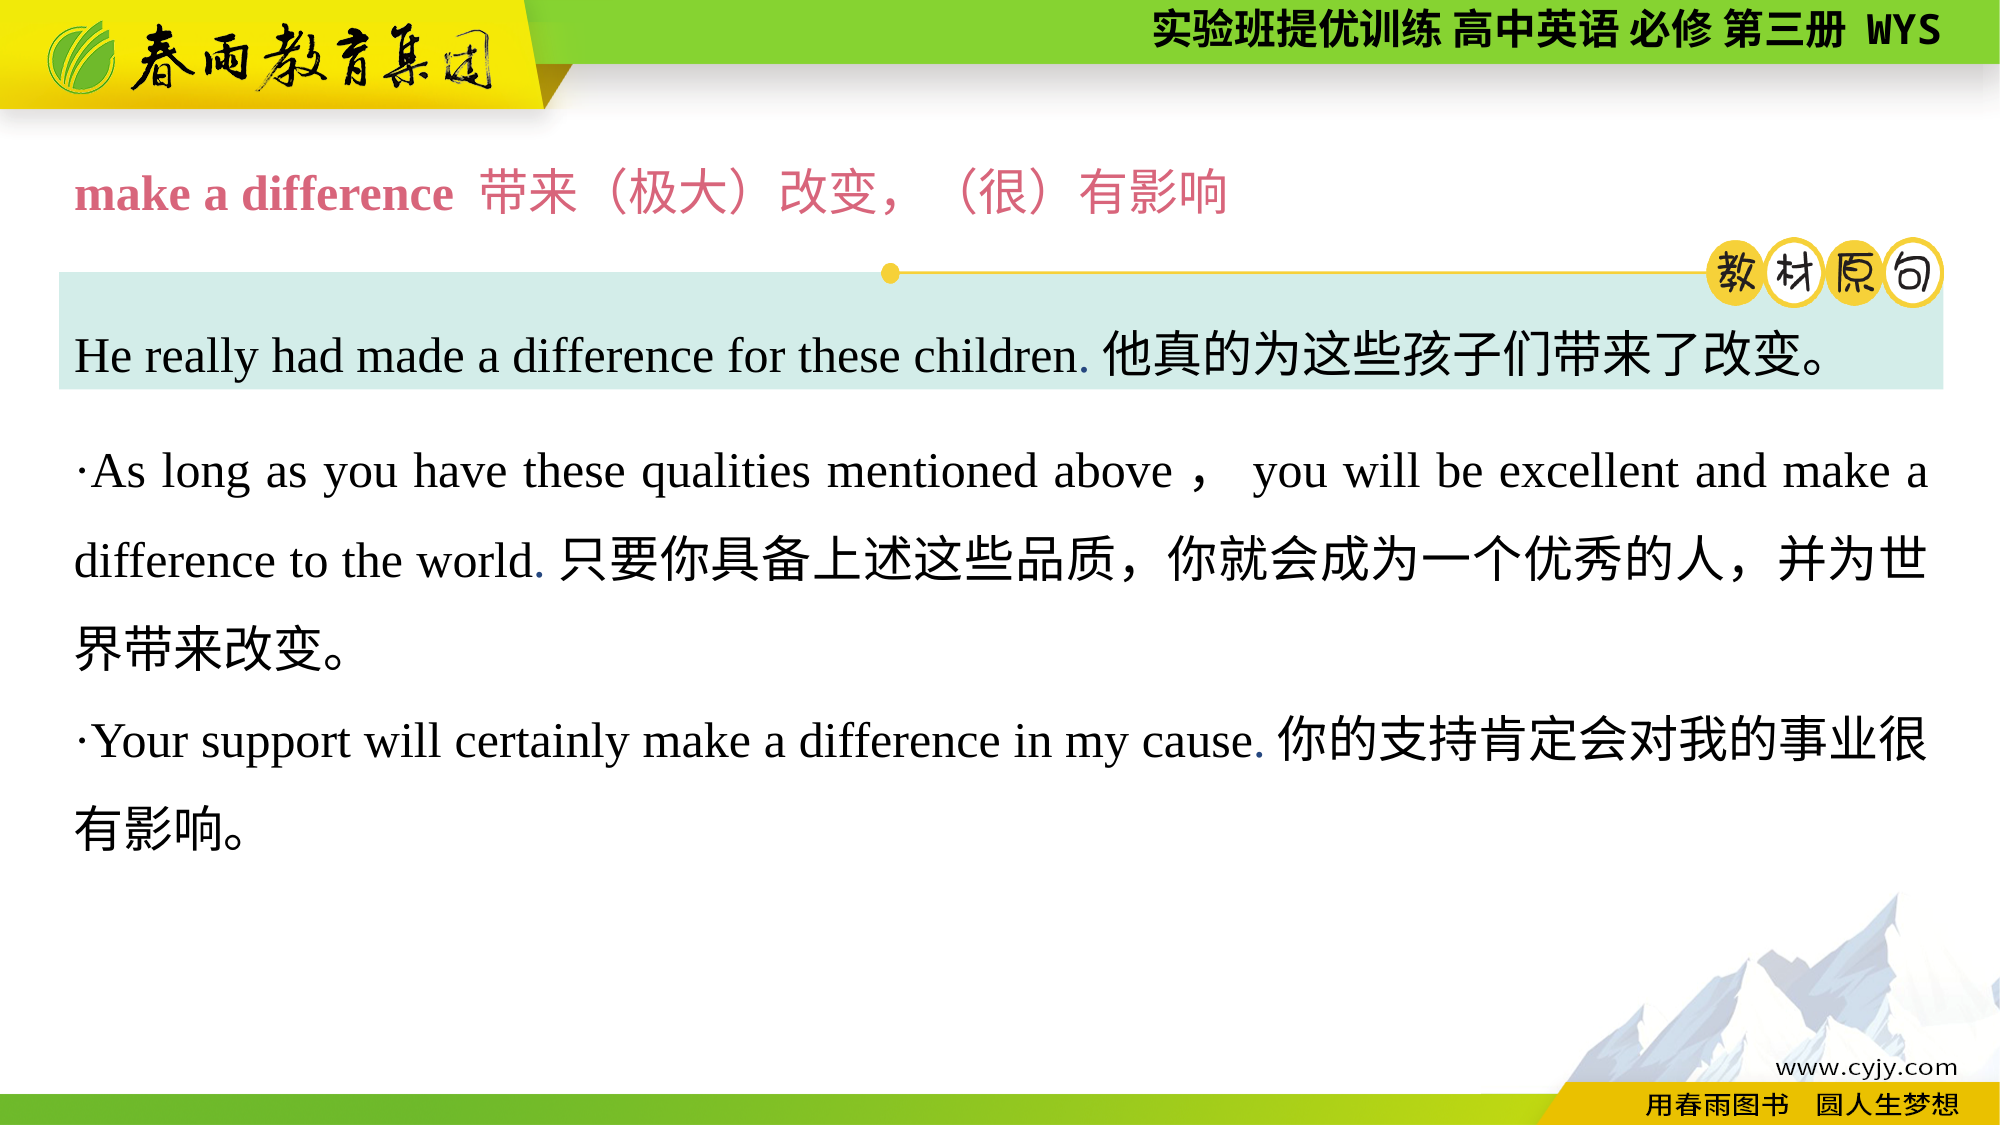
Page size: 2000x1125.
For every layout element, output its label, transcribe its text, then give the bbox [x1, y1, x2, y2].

text_box ·As long as you have these qualities mentioned above，you will be excellent and make a difference to the world.只要你具备上述这些品质，你就会成为一个优秀的人，并为世界带来改变。 ·Your support will certainly make a difference in my cause.你的支持肯定会对我的事业很有影响。 [59, 400, 1944, 865]
list make a difference 带来（极大）改变，（很）有影响 [59, 122, 1944, 217]
text_box He really had made a difference for these children.他真的为这些孩子们带来了改变。 [59, 272, 1944, 390]
picture [0, 0, 2000, 1125]
